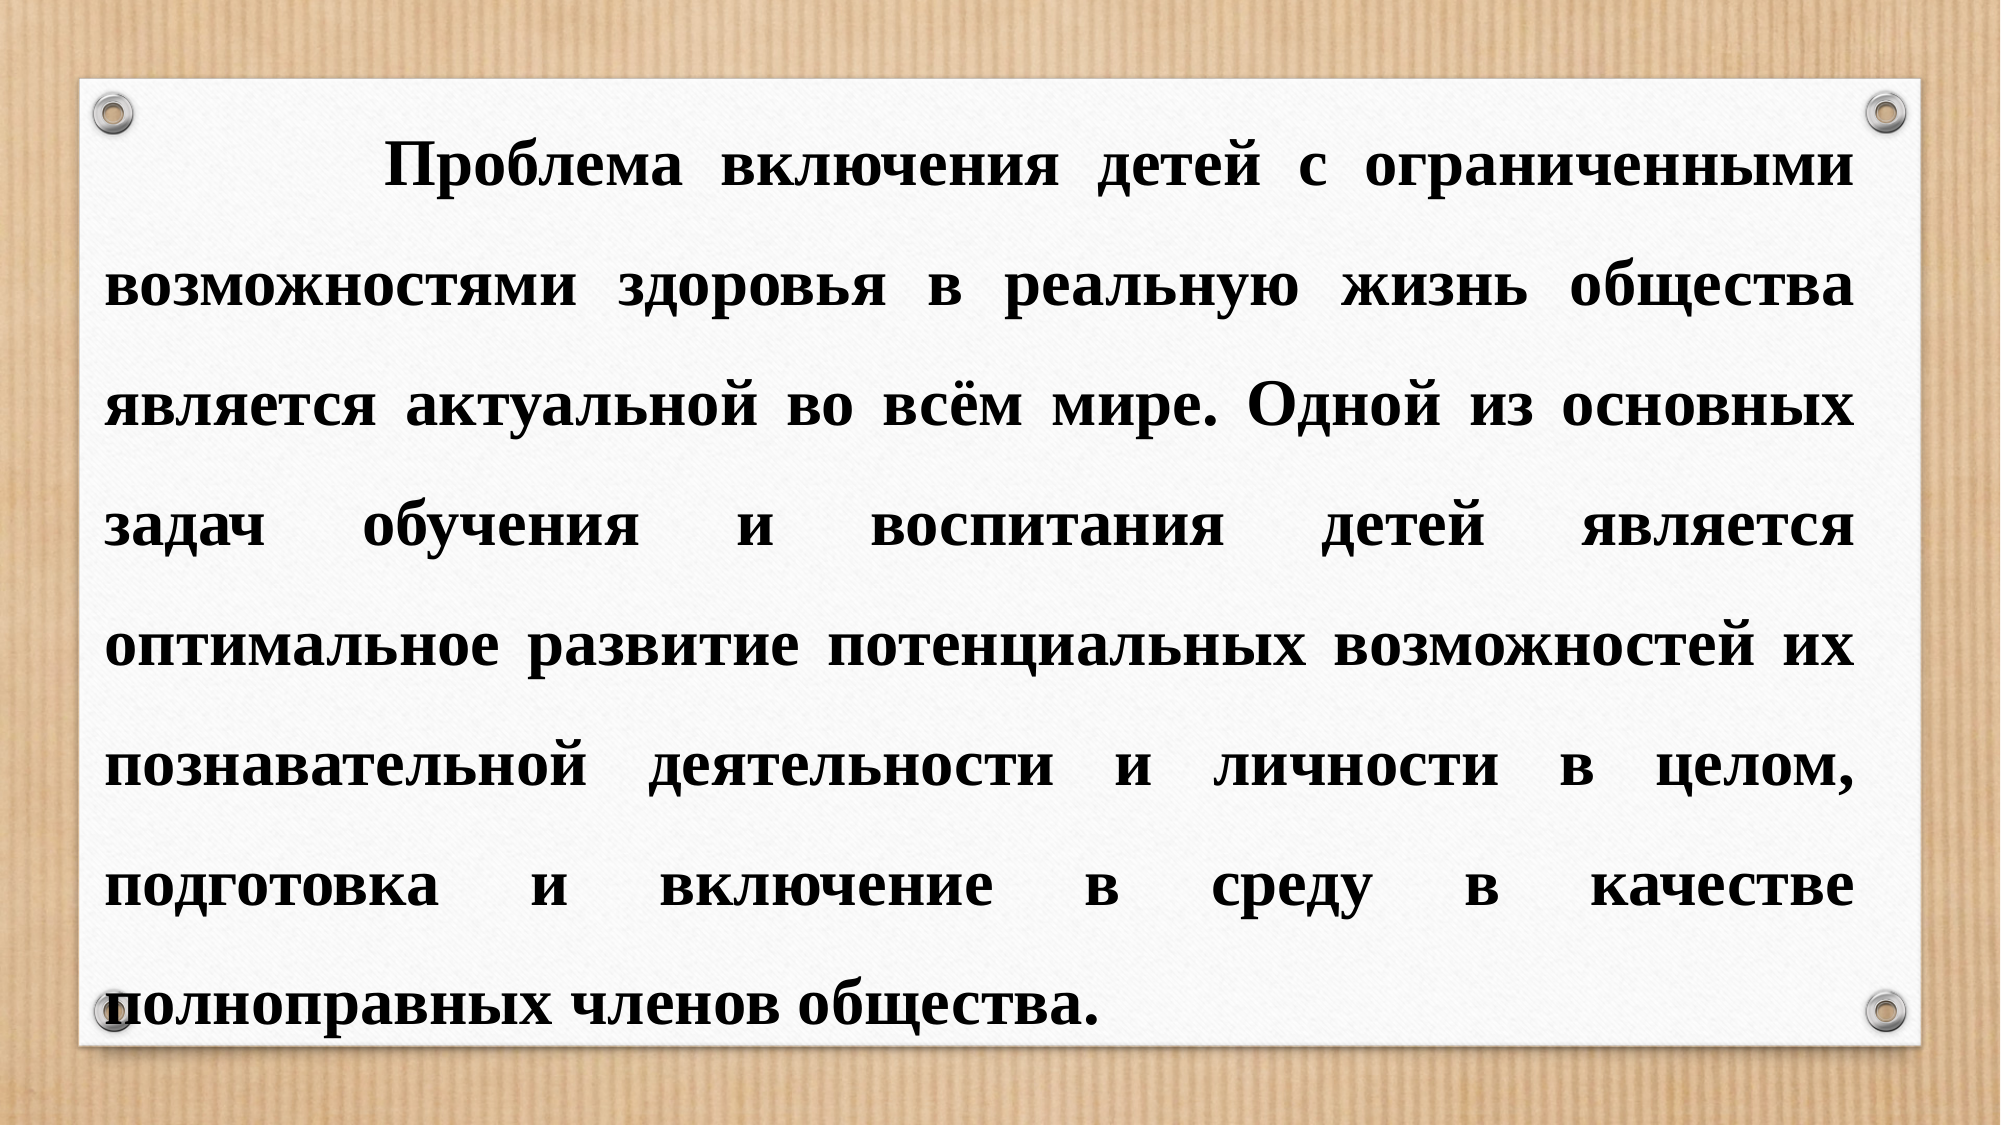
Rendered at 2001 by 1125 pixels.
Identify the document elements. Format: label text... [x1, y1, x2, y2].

picture [0, 0, 2001, 1125]
text_box Проблема включения детей с ограниченными возможностями здоровья в реальную жизнь общества является актуальной во всём мире. Одной из основных задач обучения и воспитания детей является оптимальное развитие потенциальных возможностей их познавательной деятельности и личности в целом, подготовка и включение в среду в качестве полноправных членов общества. [89, 71, 1872, 1046]
